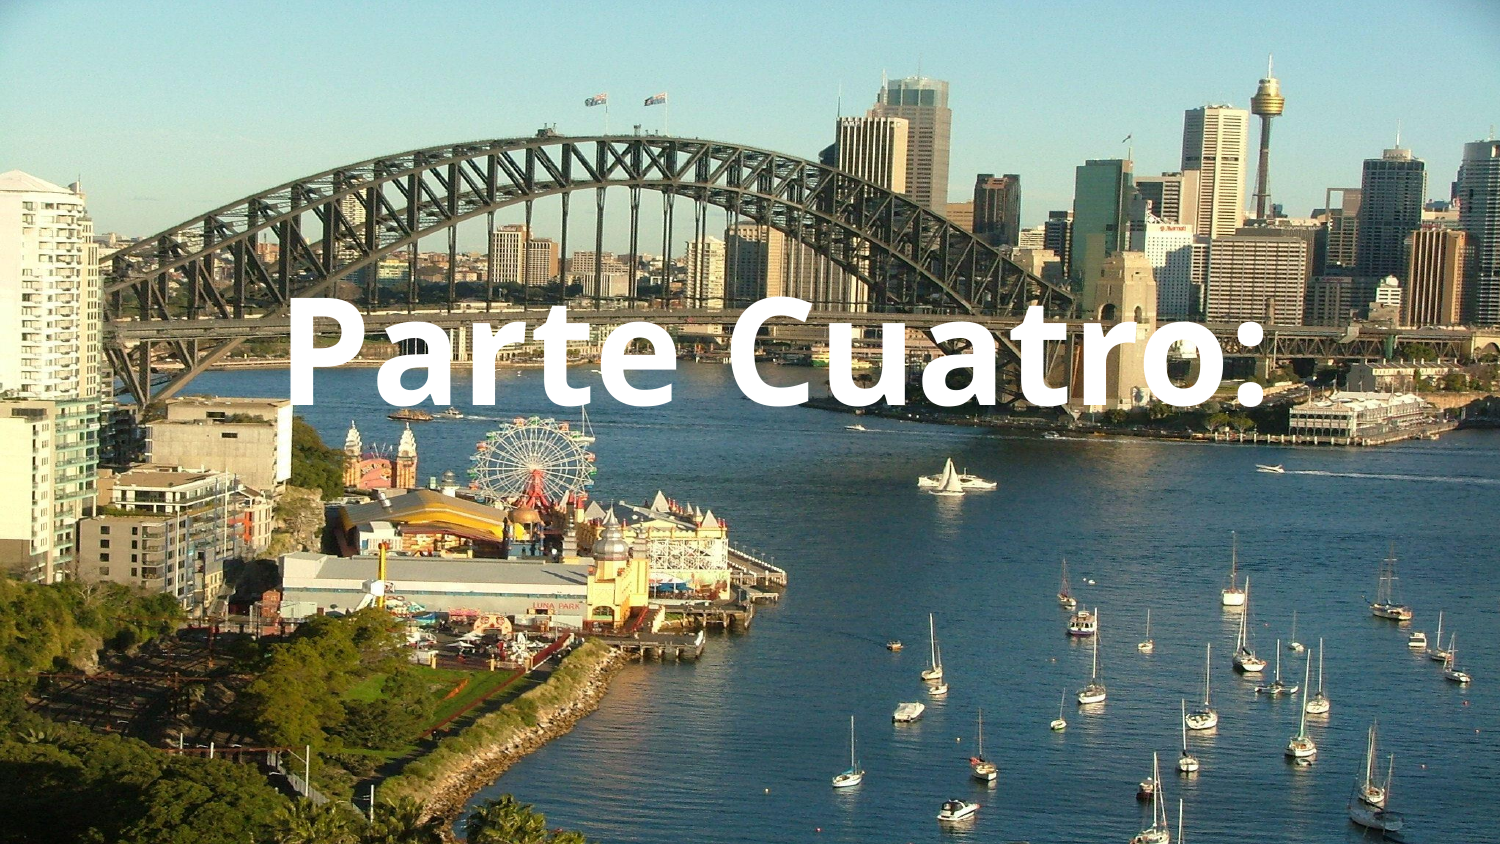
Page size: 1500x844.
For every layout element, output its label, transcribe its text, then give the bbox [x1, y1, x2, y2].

picture [0, 0, 1500, 844]
title Parte Cuatro: [112, 259, 1388, 450]
